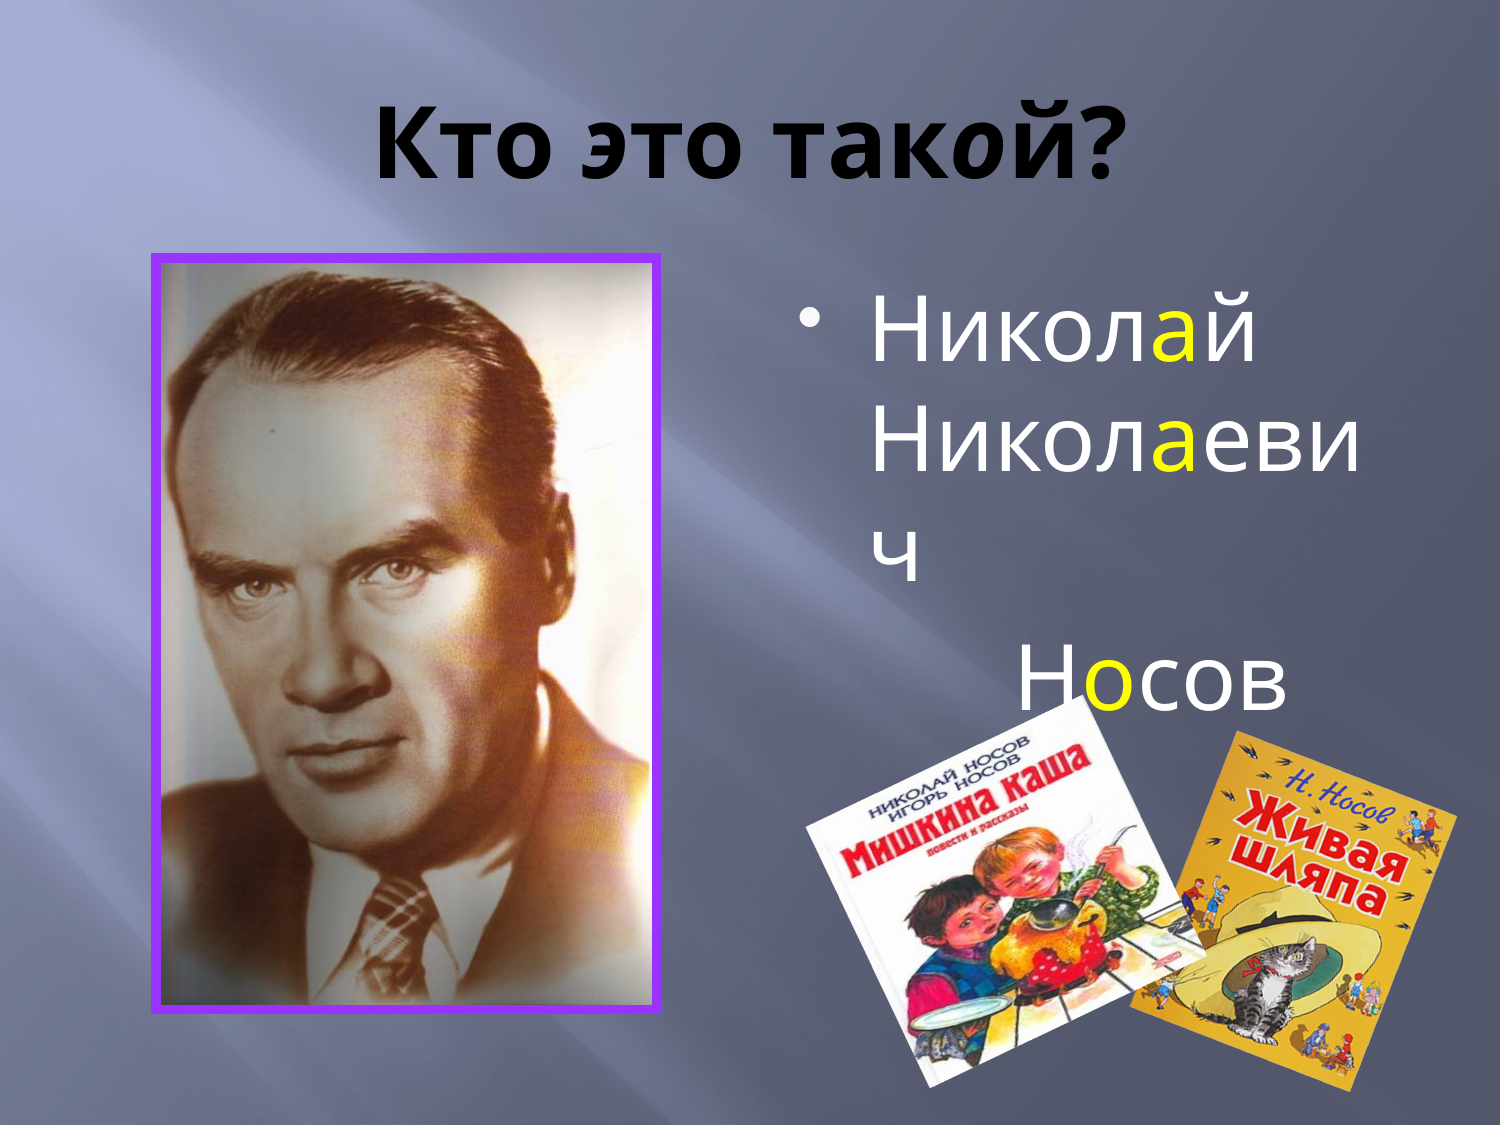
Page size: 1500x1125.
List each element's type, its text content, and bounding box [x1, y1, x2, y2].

list Николай Николаевич Носов [762, 262, 1425, 1005]
title Кто это такой? [75, 45, 1425, 233]
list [160, 262, 652, 1006]
picture [807, 695, 1456, 1091]
